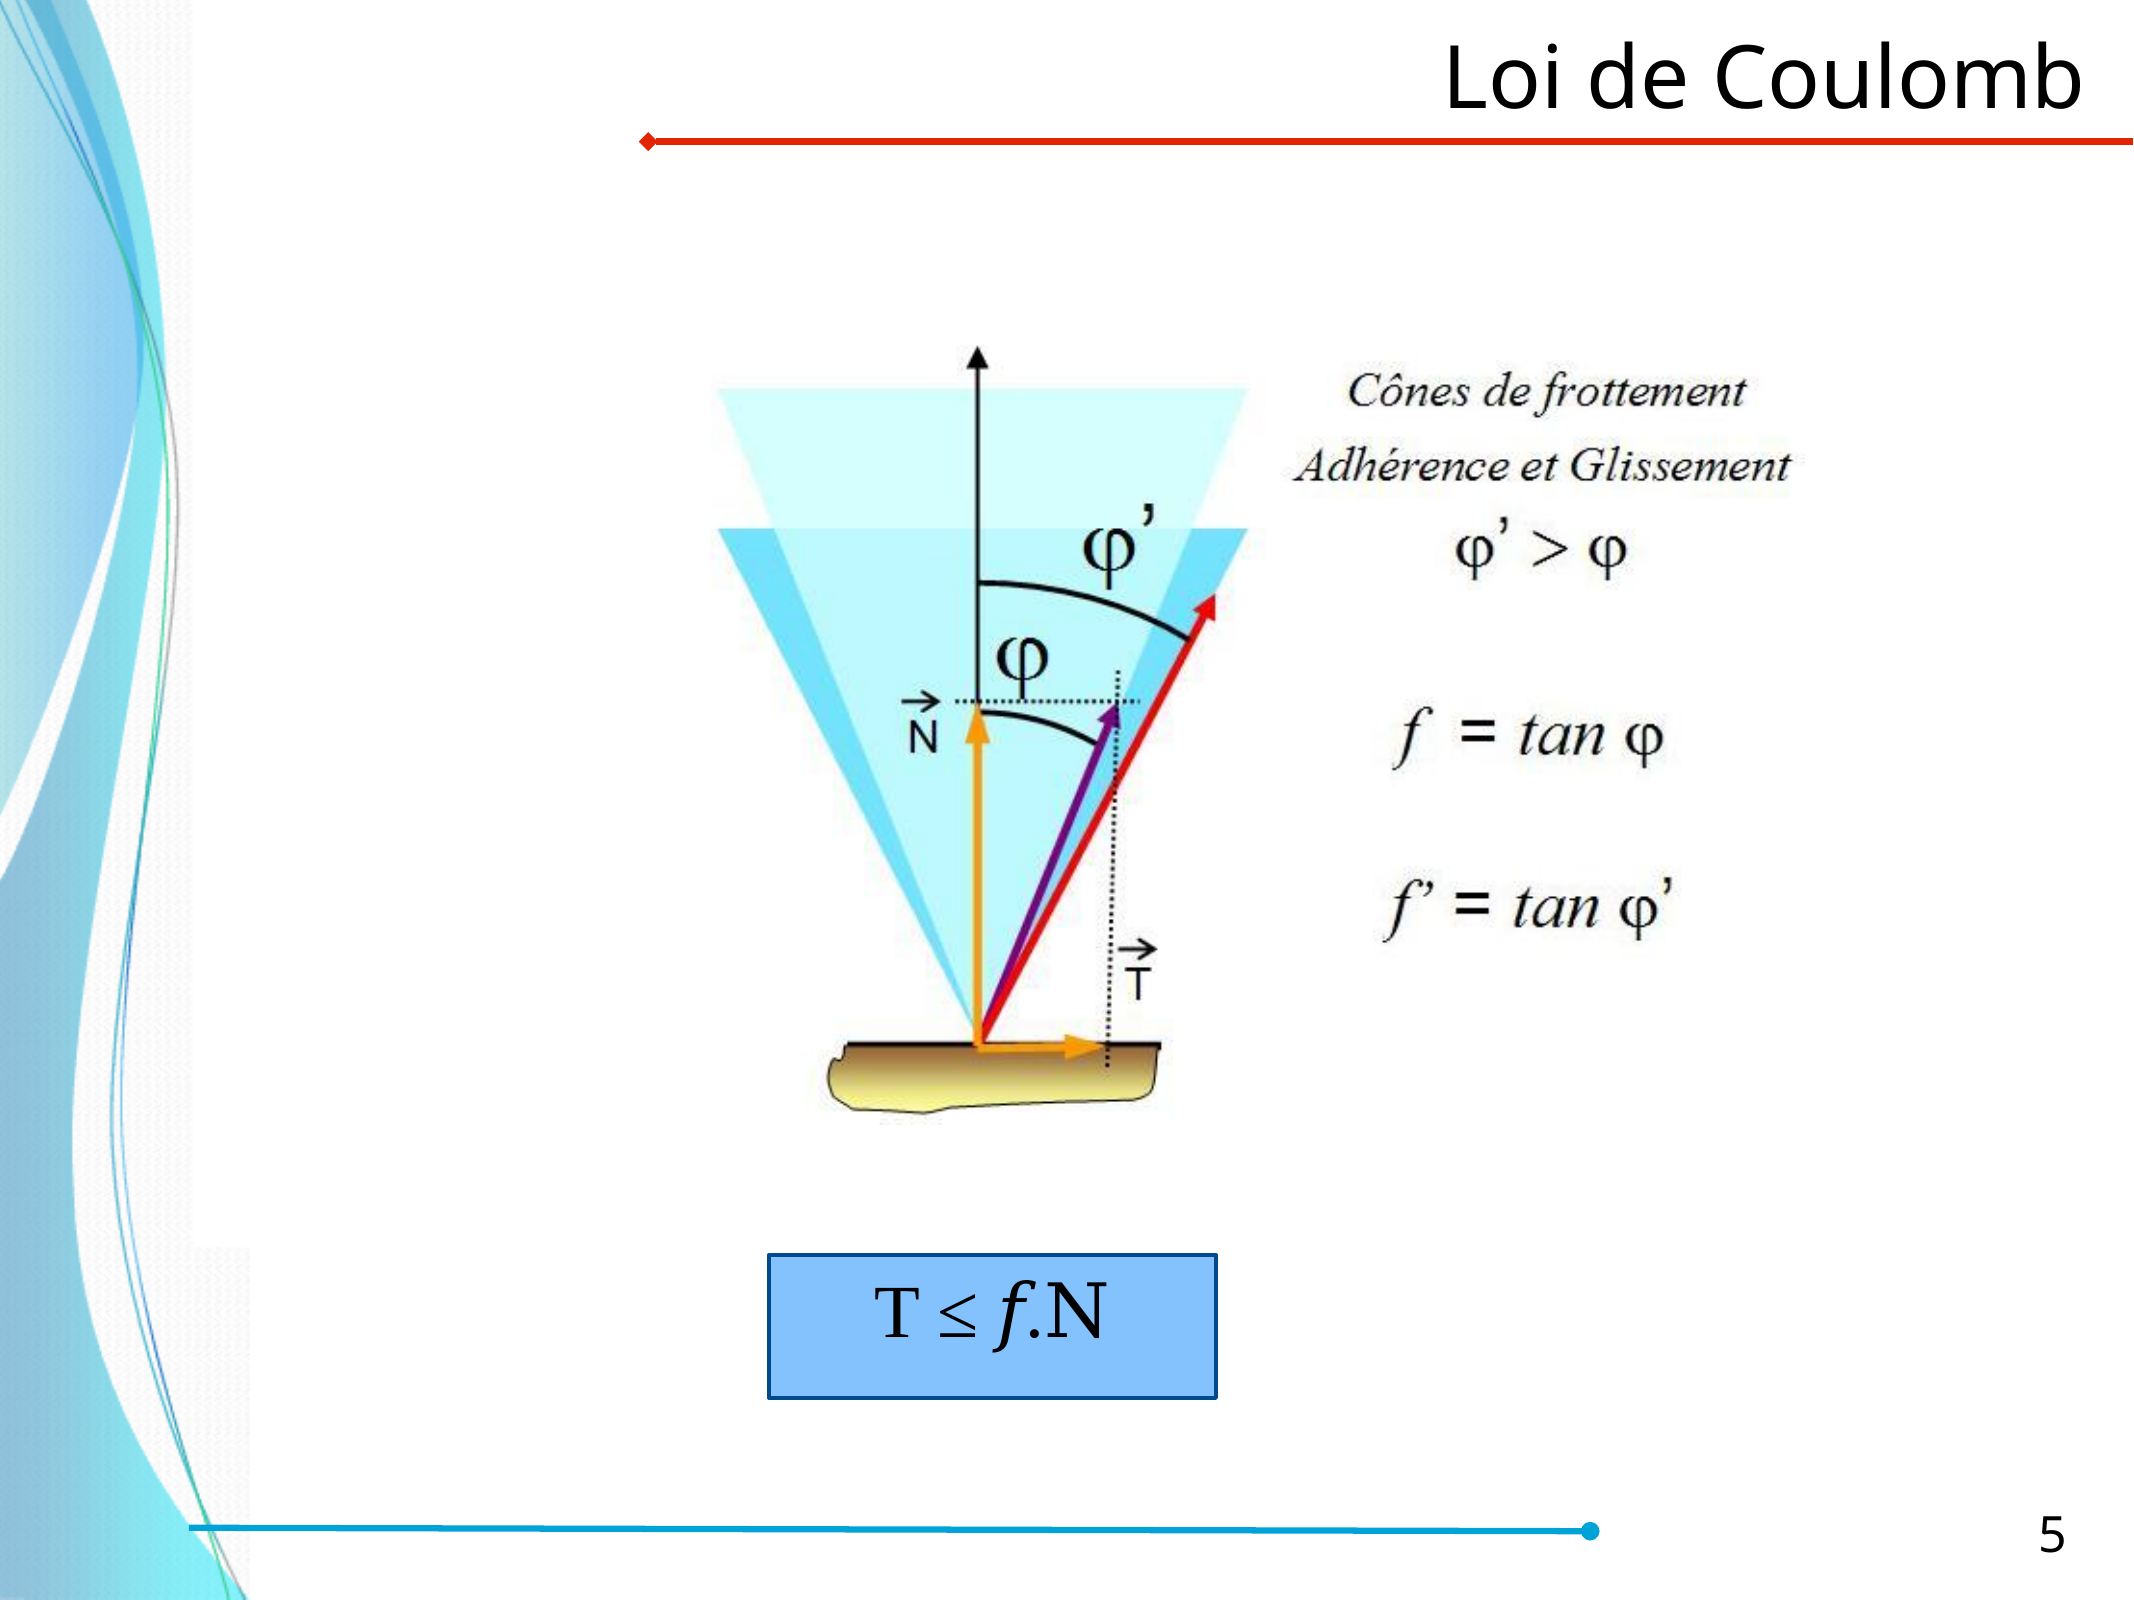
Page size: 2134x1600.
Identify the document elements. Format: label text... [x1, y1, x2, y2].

text_box Loi de Coulomb [743, 13, 2094, 135]
text_box T ≤ 𝑓.N [767, 1253, 1218, 1400]
picture [711, 345, 1807, 1126]
text_box [743, 135, 2094, 223]
slide_number 5 [2018, 1493, 2088, 1570]
text_box [642, 135, 743, 148]
text_box [261, 1524, 1597, 1538]
picture [0, 0, 251, 1600]
